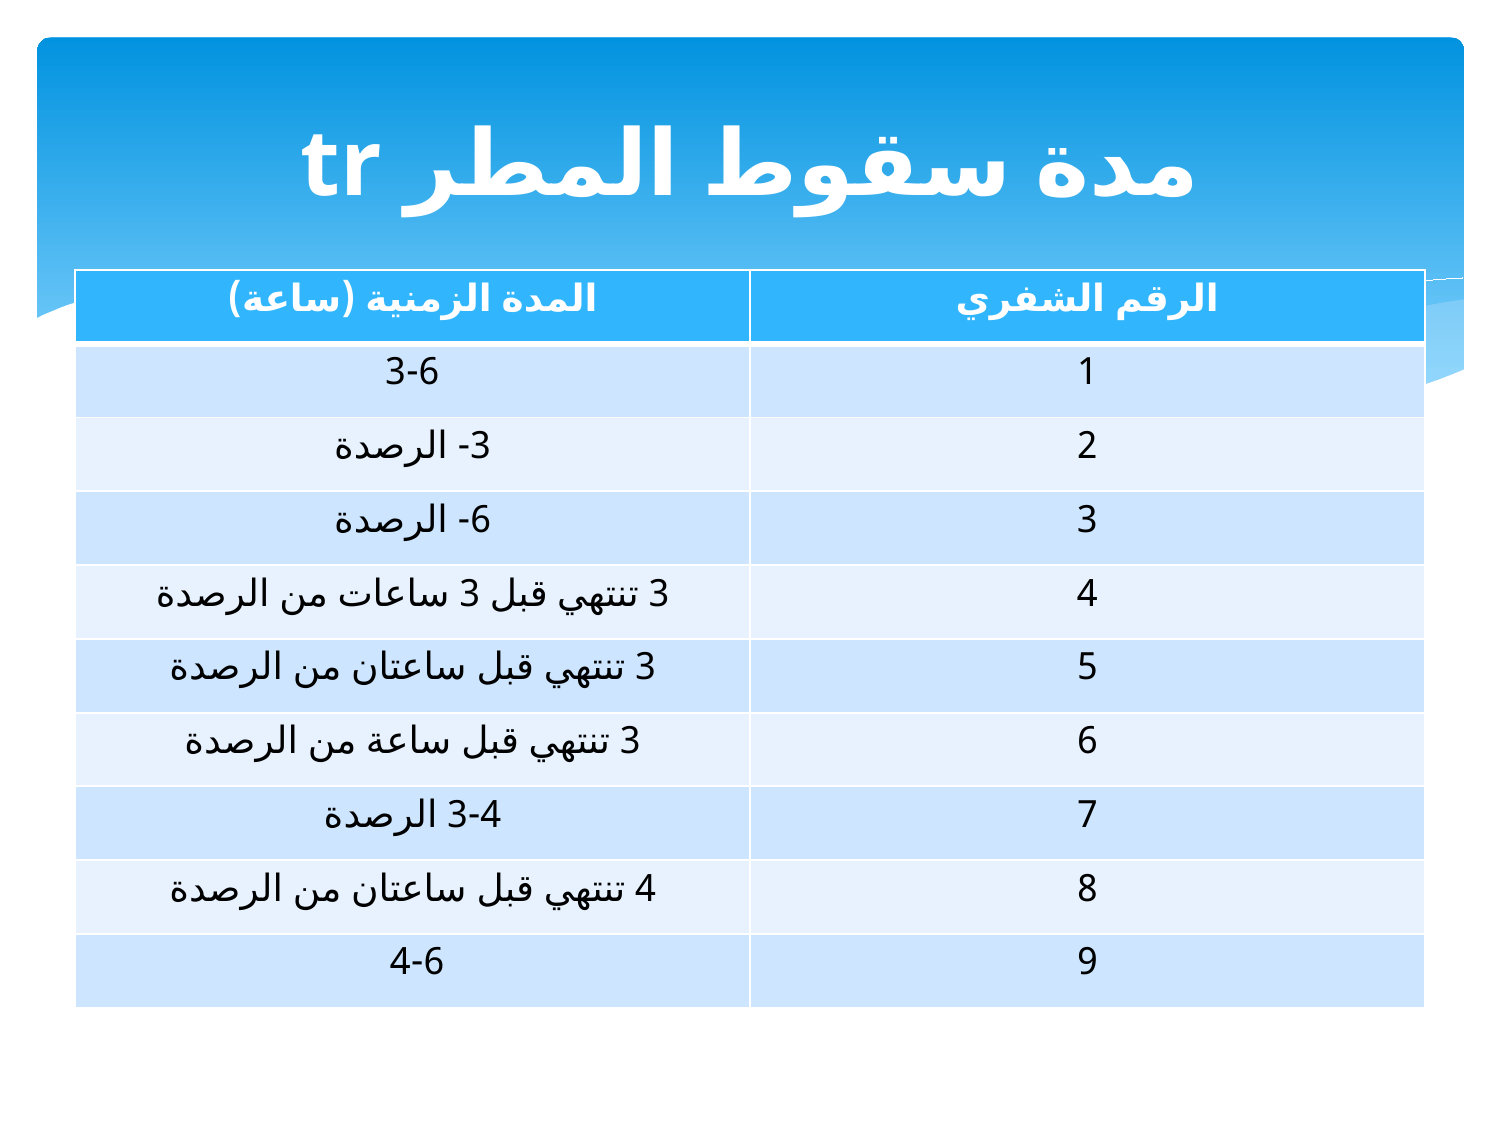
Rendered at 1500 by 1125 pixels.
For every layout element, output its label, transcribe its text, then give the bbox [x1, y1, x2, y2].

table_cell 5 [751, 640, 1424, 712]
table_cell 8 [751, 861, 1424, 933]
table_cell 3 [751, 492, 1424, 564]
table_cell 1 [751, 347, 1424, 417]
table_cell 3 تنتهي قبل ساعتان من الرصدة [76, 640, 749, 712]
table_cell 3 تنتهي قبل 3 ساعات من الرصدة [76, 566, 749, 638]
table_header المدة الزمنية (ساعة) [76, 271, 749, 341]
table_cell 6 [751, 714, 1424, 785]
table_cell 3-6 [76, 347, 749, 417]
table_cell 2 [751, 418, 1424, 490]
table_cell 4 تنتهي قبل ساعتان من الرصدة [76, 861, 749, 933]
table_cell 3-4 الرصدة [76, 787, 749, 859]
table_header الرقم الشفري [751, 271, 1424, 341]
table_cell 3 تنتهي قبل ساعة من الرصدة [76, 714, 749, 785]
title مدة سقوط المطر tr [75, 55, 1425, 261]
table_cell 9 [751, 935, 1424, 1007]
table_cell 3- الرصدة [76, 418, 749, 490]
table_cell 4-6 [76, 935, 749, 1007]
table_cell 7 [751, 787, 1424, 859]
table_cell 4 [751, 566, 1424, 638]
table_cell 6- الرصدة [76, 492, 749, 564]
